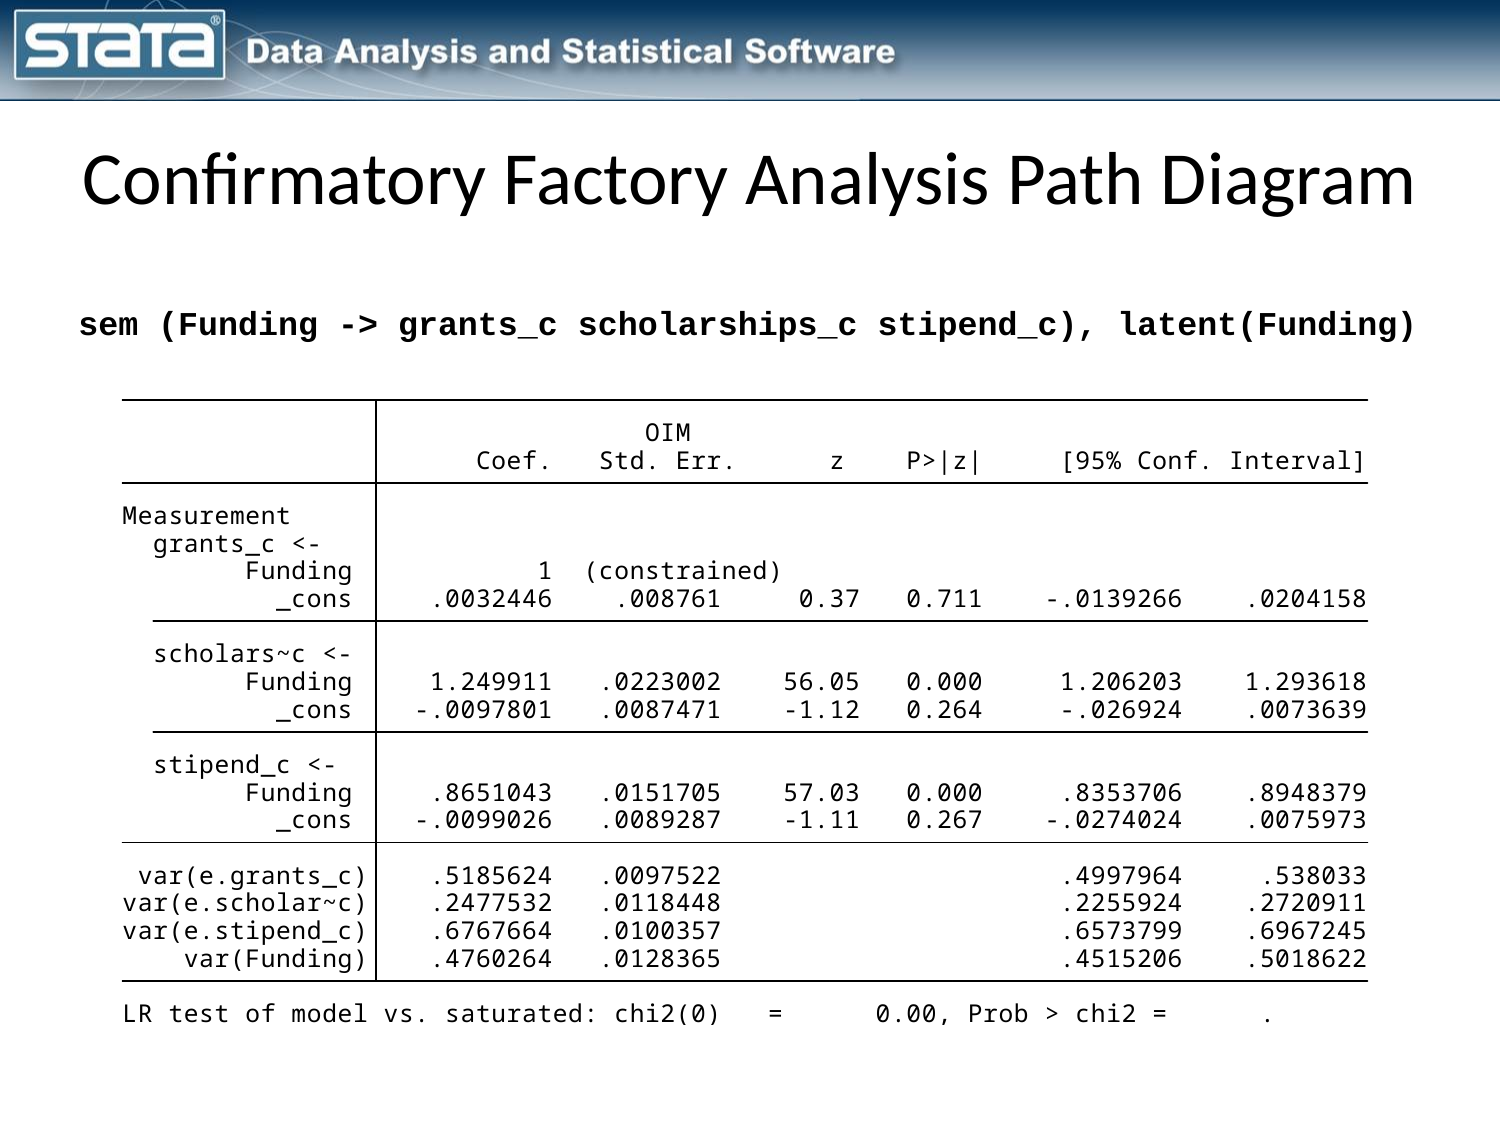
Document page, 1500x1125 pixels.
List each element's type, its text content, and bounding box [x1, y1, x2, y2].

picture [117, 387, 1380, 1026]
picture [0, 0, 1500, 101]
title Confirmatory Factory Analysis Path Diagram [0, 112, 1500, 238]
text_box sem (Funding -> grants_c scholarships_c stipend_c), latent(Funding) [63, 294, 1434, 350]
